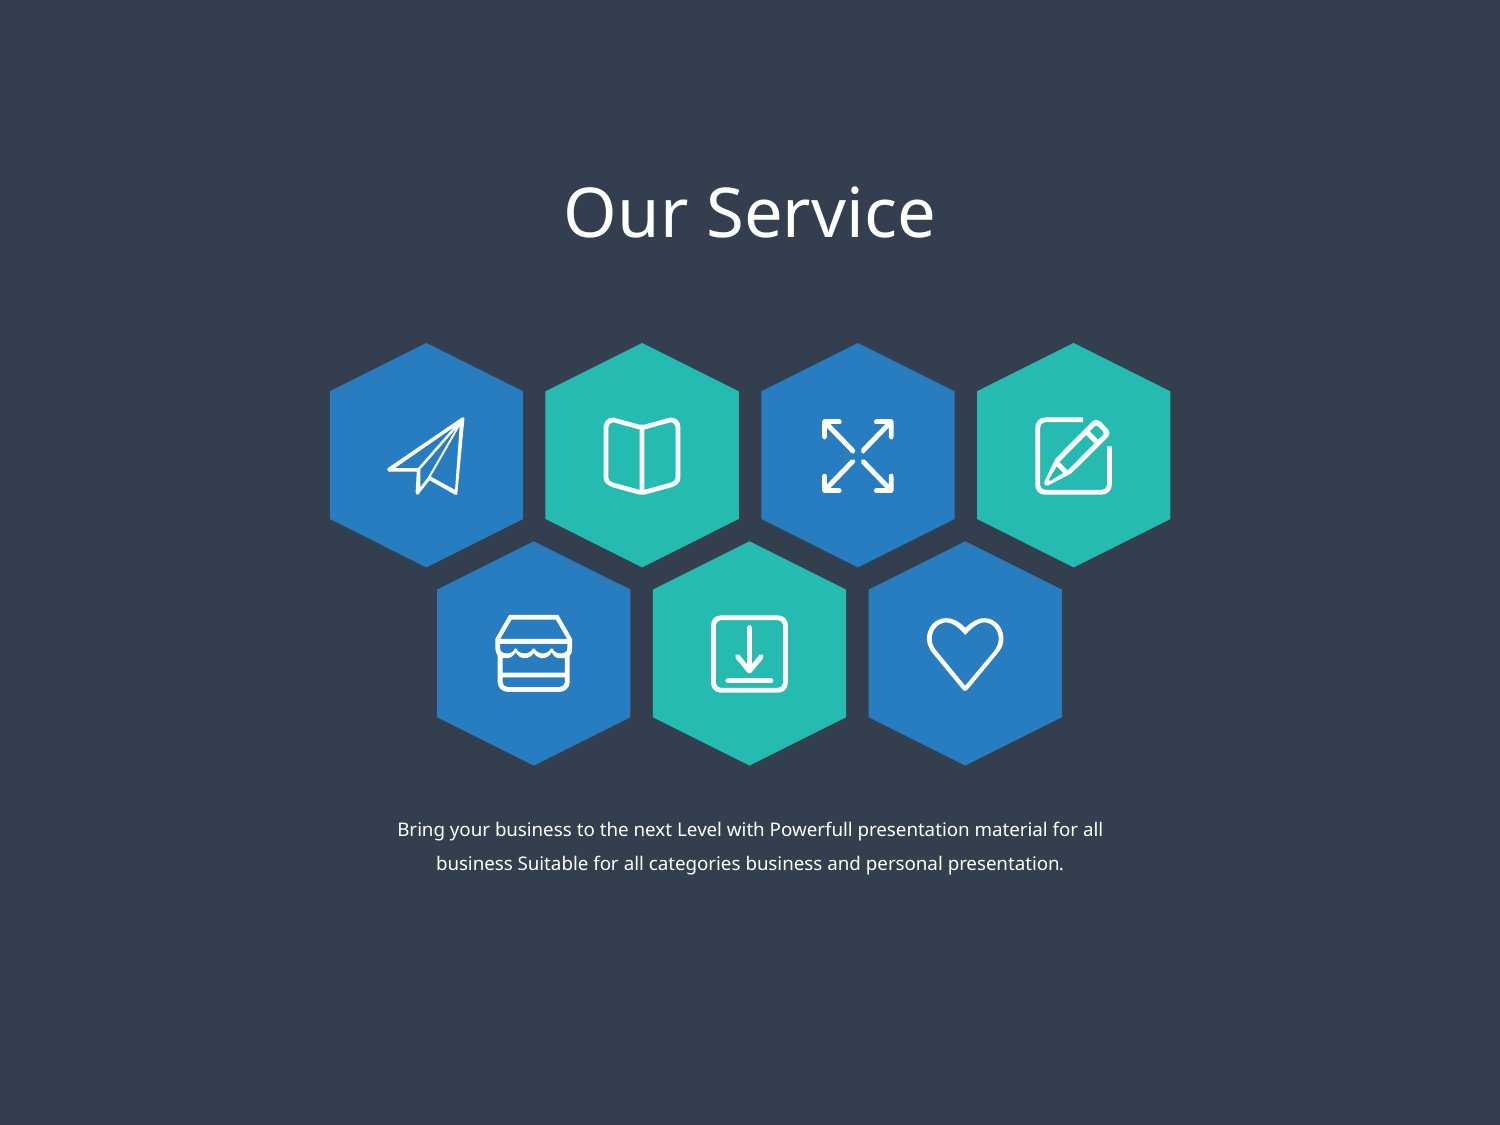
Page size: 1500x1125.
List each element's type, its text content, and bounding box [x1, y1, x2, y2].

text_box [495, 614, 573, 692]
text_box Our Service [549, 161, 951, 259]
text_box [544, 341, 740, 569]
text_box [975, 341, 1172, 569]
text_box [328, 341, 525, 569]
text_box [711, 615, 788, 693]
text_box [861, 419, 894, 454]
text_box [651, 540, 848, 767]
text_box [822, 419, 856, 454]
text_box Bring your business to the next Level with Powerfull presentation material for all business Suitable for all categories business and personal presentation. [355, 799, 1145, 882]
text_box [760, 341, 956, 569]
text_box [822, 459, 856, 493]
text_box [861, 459, 894, 493]
text_box [387, 417, 465, 495]
text_box [1035, 417, 1112, 495]
text_box [603, 417, 681, 495]
text_box [436, 540, 632, 767]
text_box [867, 540, 1063, 767]
text_box [926, 618, 1004, 691]
